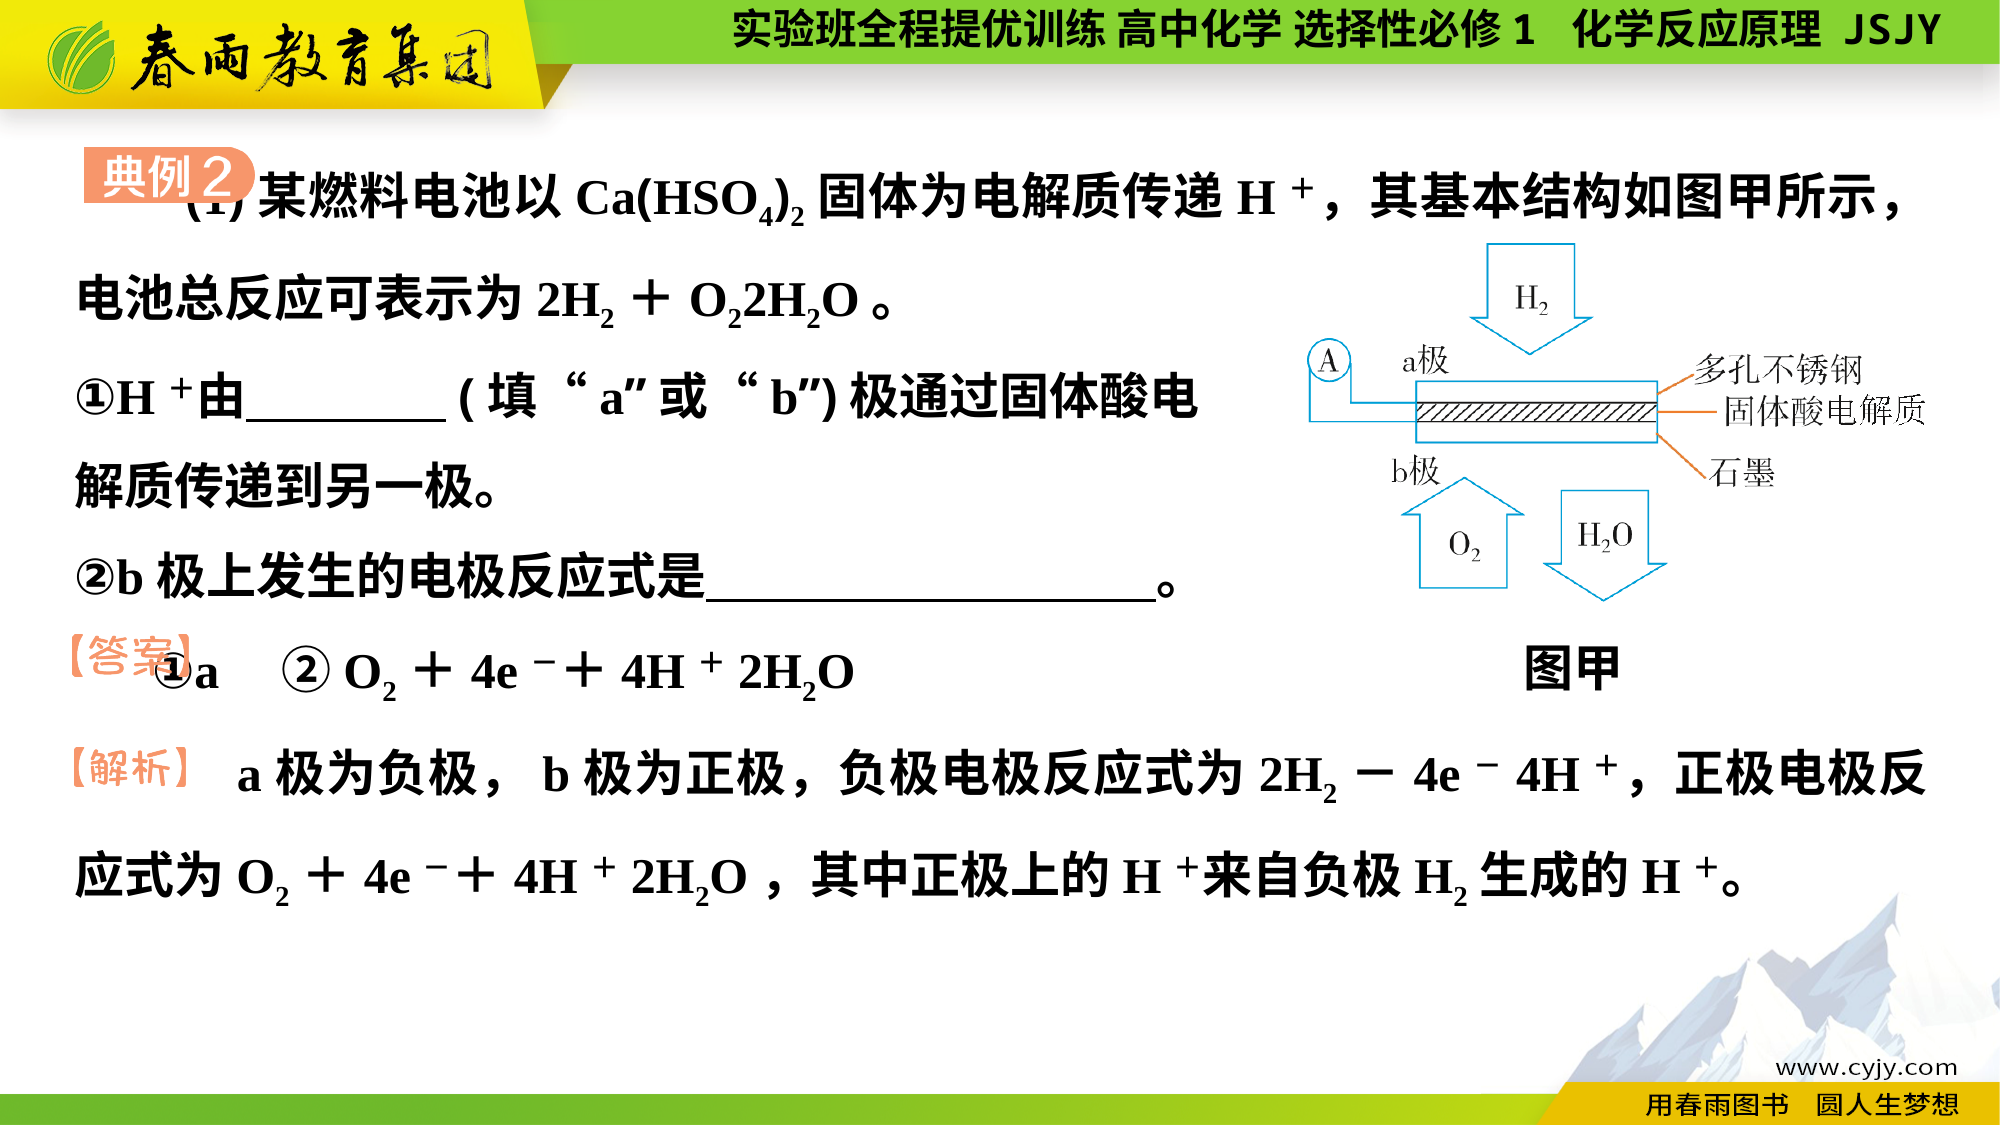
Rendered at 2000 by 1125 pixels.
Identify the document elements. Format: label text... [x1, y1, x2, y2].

picture [0, 0, 2000, 1125]
text_box 图甲 [1508, 611, 1639, 705]
